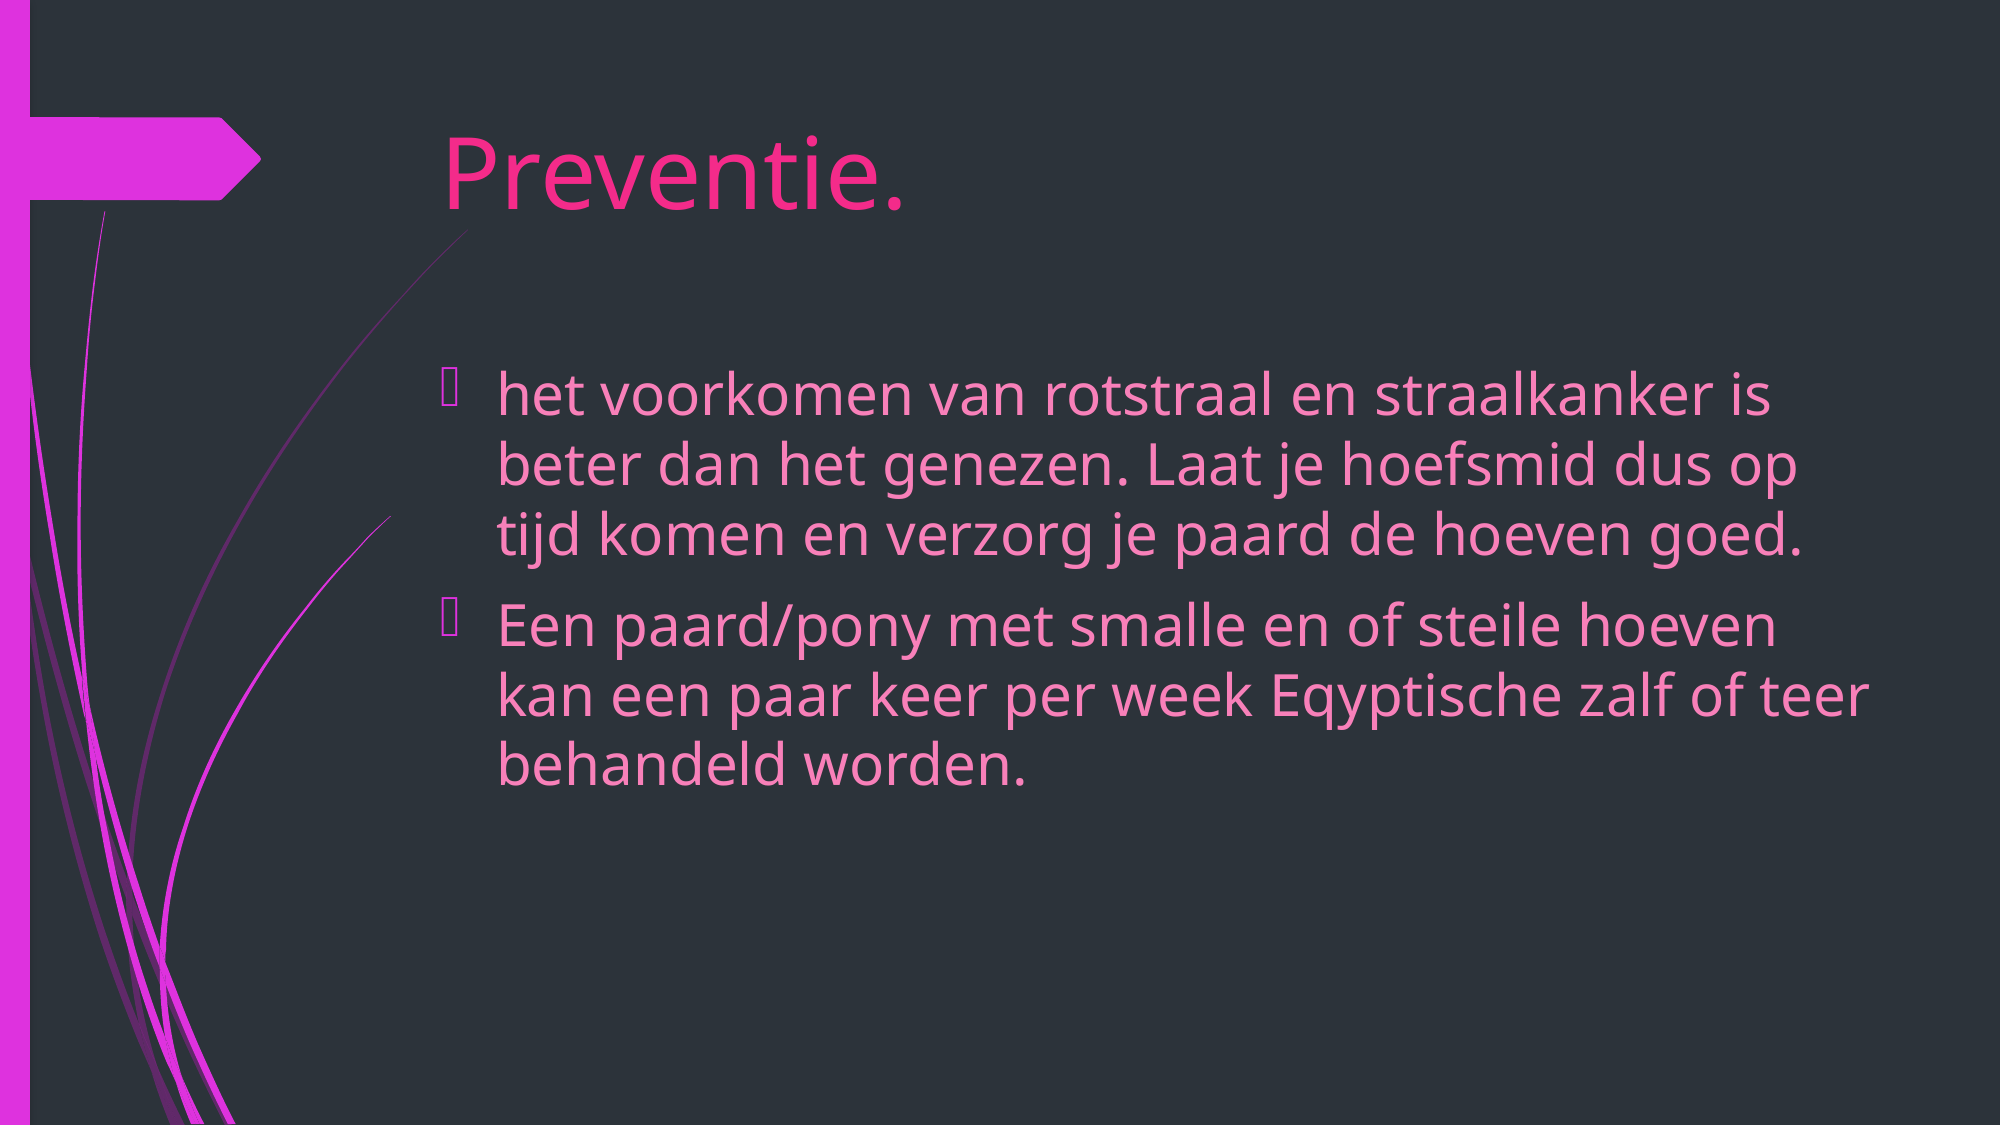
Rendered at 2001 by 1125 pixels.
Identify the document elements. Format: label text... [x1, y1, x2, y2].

title Preventie. [425, 102, 1888, 313]
list het voorkomen van rotstraal en straalkanker is beter dan het genezen. Laat je hoefsmid dus op tijd komen en verzorg je paard de hoeven goed. Een paard/pony met smalle en of steile hoeven kan een paar keer per week Eqyptische zalf of teer behandeld worden. [424, 350, 1888, 970]
